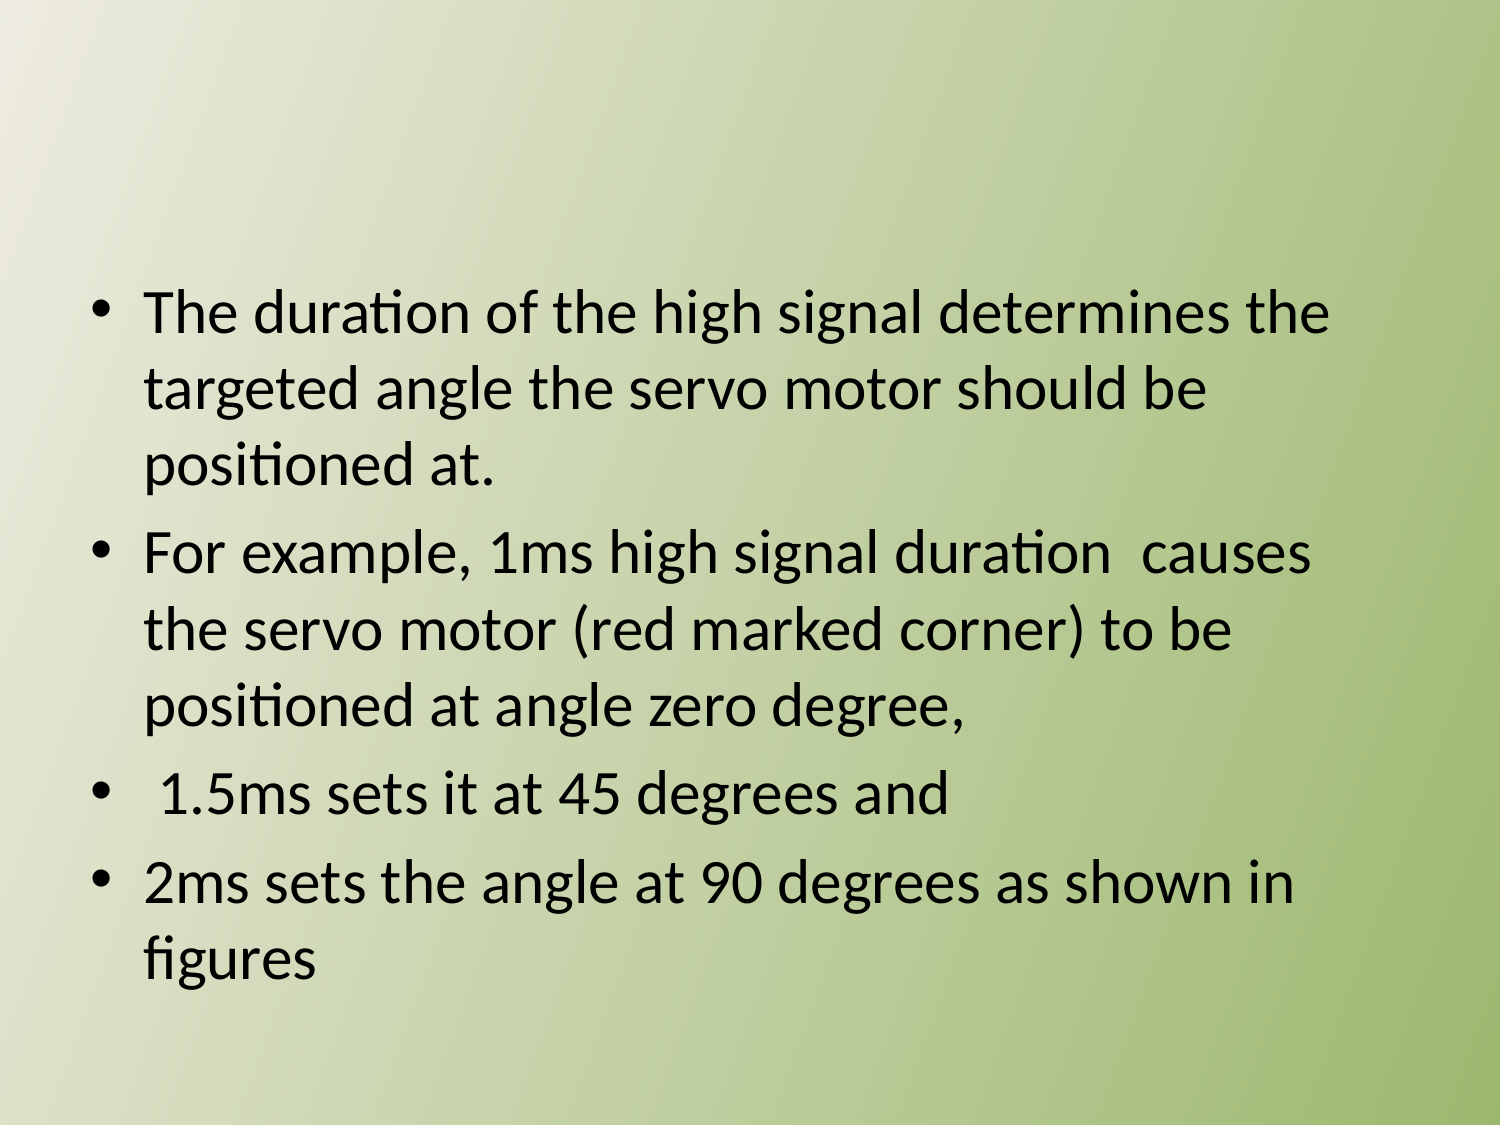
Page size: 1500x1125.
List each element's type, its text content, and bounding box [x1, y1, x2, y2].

list The duration of the high signal determines the targeted angle the servo motor should be positioned at. For example, 1ms high signal duration causes the servo motor (red marked corner) to be positioned at angle zero degree, 1.5ms sets it at 45 degrees and 2ms sets the angle at 90 degrees as shown in figures [75, 262, 1425, 1005]
